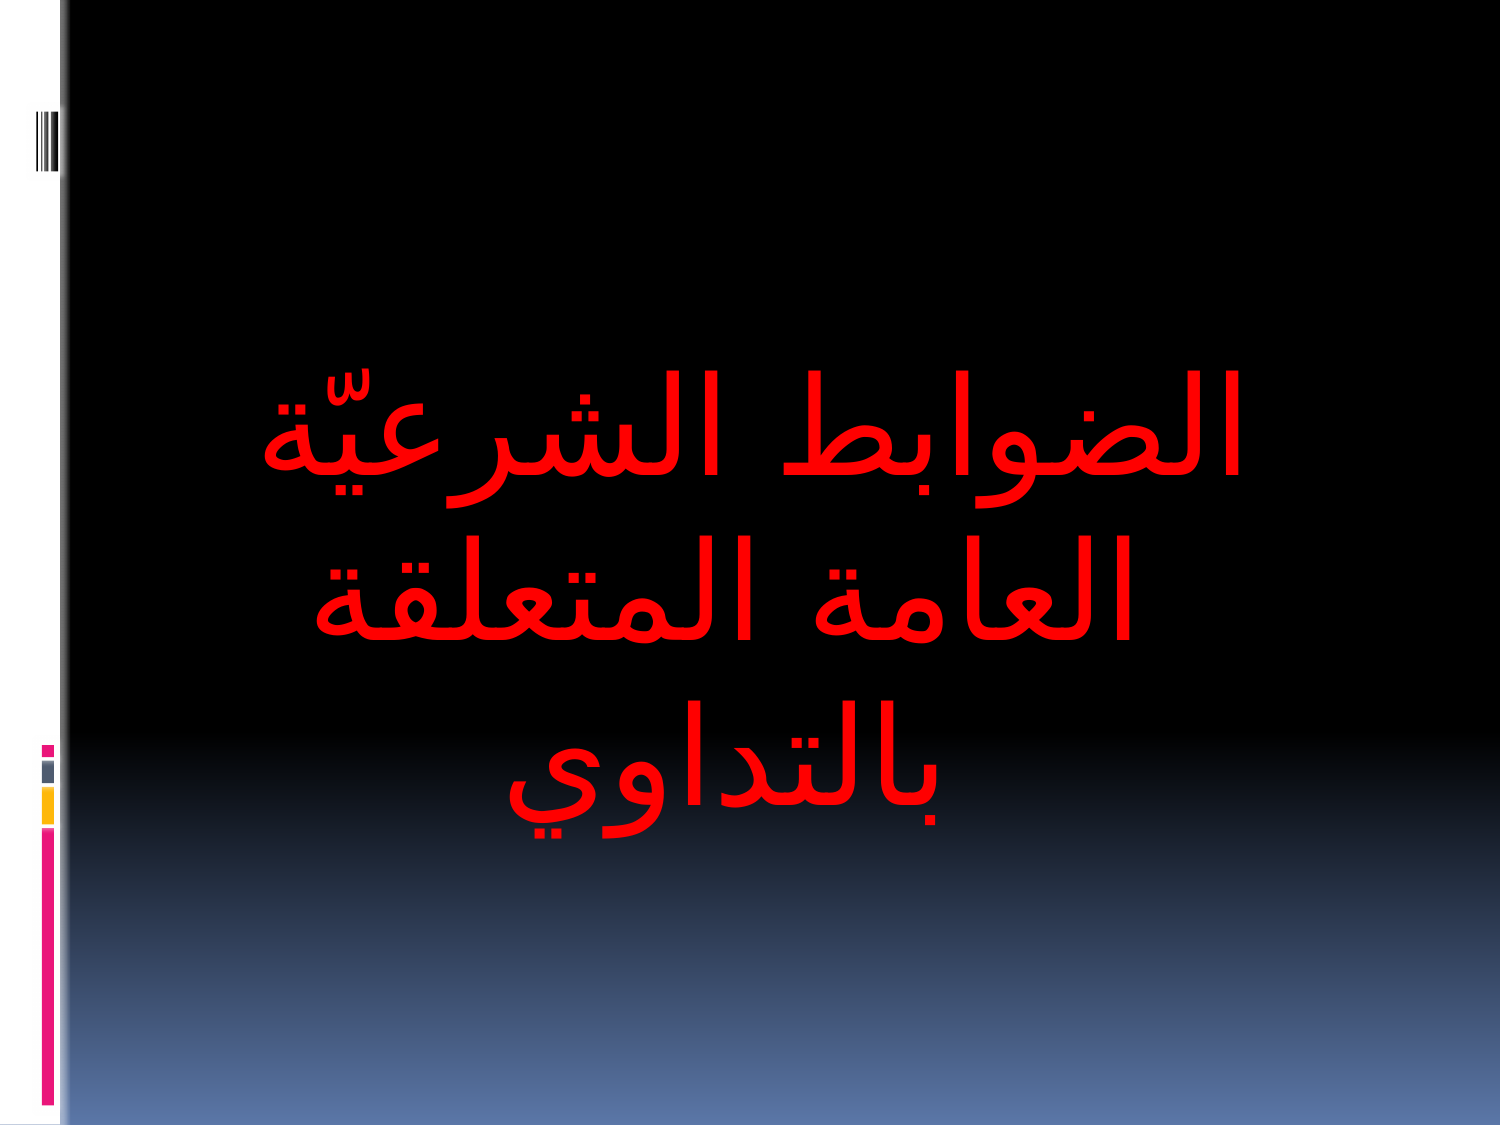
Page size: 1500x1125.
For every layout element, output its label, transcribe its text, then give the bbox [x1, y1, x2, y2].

list الضوابط الشرعيّة العامة المتعلقة بالتداوي [93, 46, 1425, 1055]
